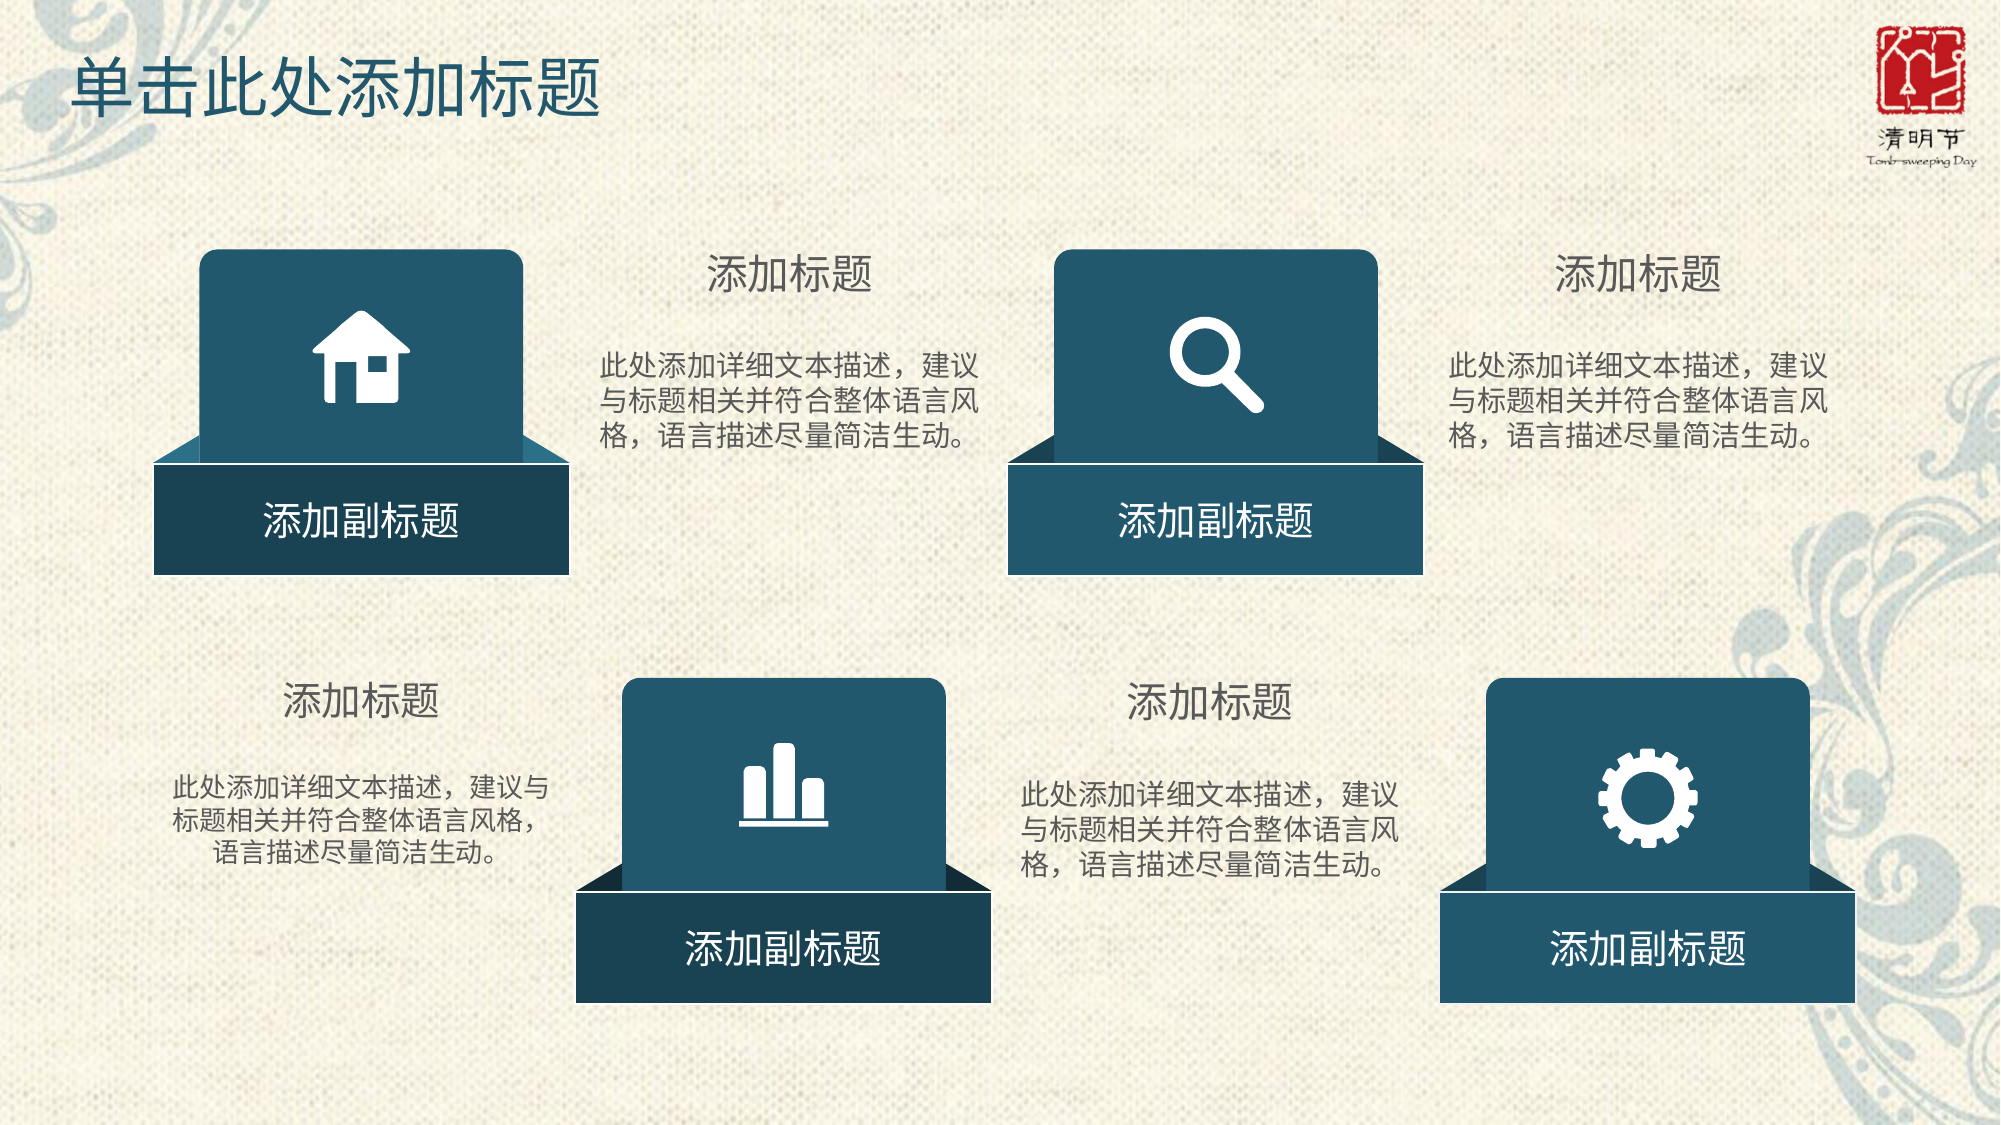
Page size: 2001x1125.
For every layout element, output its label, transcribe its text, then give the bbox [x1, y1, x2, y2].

text_box 添加标题 此处添加详细文本描述，建议与标题相关并符合整体语言风格，语言描述尽量简洁生动。 [143, 665, 580, 879]
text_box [1439, 677, 1857, 1005]
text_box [739, 743, 829, 827]
picture [0, 0, 2001, 1125]
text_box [1007, 249, 1425, 576]
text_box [152, 249, 571, 576]
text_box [575, 677, 993, 1005]
title 单击此处添加标题 [53, 31, 1779, 151]
text_box 添加标题 此处添加详细文本描述，建议与标题相关并符合整体语言风格，语言描述尽量简洁生动。 [1420, 237, 1857, 463]
text_box 添加标题 此处添加详细文本描述，建议与标题相关并符合整体语言风格，语言描述尽量简洁生动。 [571, 237, 1008, 463]
text_box 添加标题 此处添加详细文本描述，建议与标题相关并符合整体语言风格，语言描述尽量简洁生动。 [992, 665, 1429, 891]
